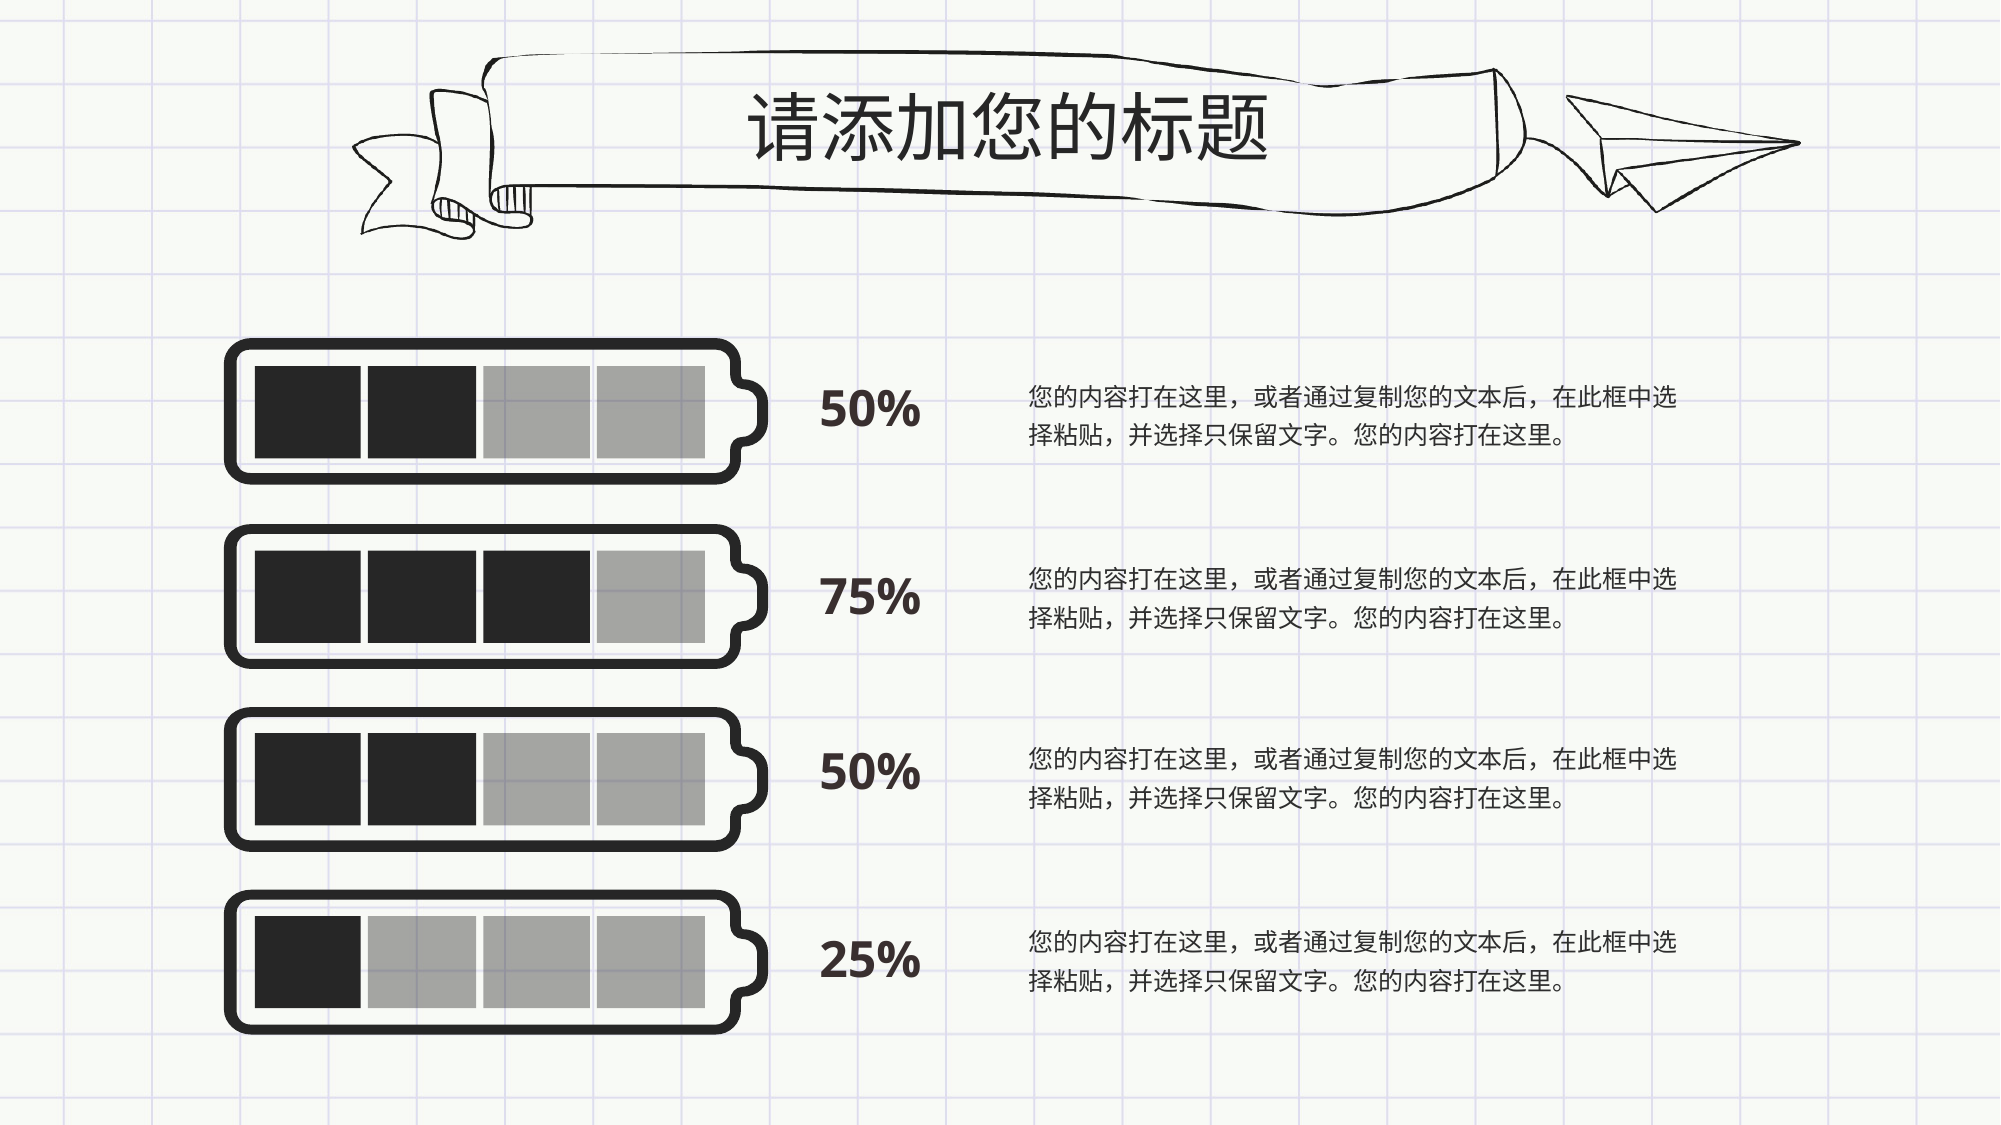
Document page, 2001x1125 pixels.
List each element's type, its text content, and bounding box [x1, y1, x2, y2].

text_box [225, 485, 766, 524]
text_box 50% [804, 369, 1013, 444]
text_box 您的内容打在这里，或者通过复制您的文本后，在此框中选择粘贴，并选择只保留文字。您的内容打在这里。 [1013, 547, 1698, 641]
text_box 75% [804, 556, 1013, 632]
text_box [223, 889, 768, 1035]
text_box [225, 669, 766, 707]
text_box 您的内容打在这里，或者通过复制您的文本后，在此框中选择粘贴，并选择只保留文字。您的内容打在这里。 [1013, 727, 1698, 820]
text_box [223, 524, 768, 669]
text_box 25% [804, 920, 1013, 995]
text_box [225, 852, 766, 889]
text_box 50% [804, 732, 983, 808]
text_box 您的内容打在这里，或者通过复制您的文本后，在此框中选择粘贴，并选择只保留文字。您的内容打在这里。 [1013, 910, 1698, 1003]
picture [352, 50, 1801, 240]
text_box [223, 707, 768, 852]
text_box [223, 338, 768, 485]
text_box 您的内容打在这里，或者通过复制您的文本后，在此框中选择粘贴，并选择只保留文字。您的内容打在这里。 [1013, 364, 1698, 458]
